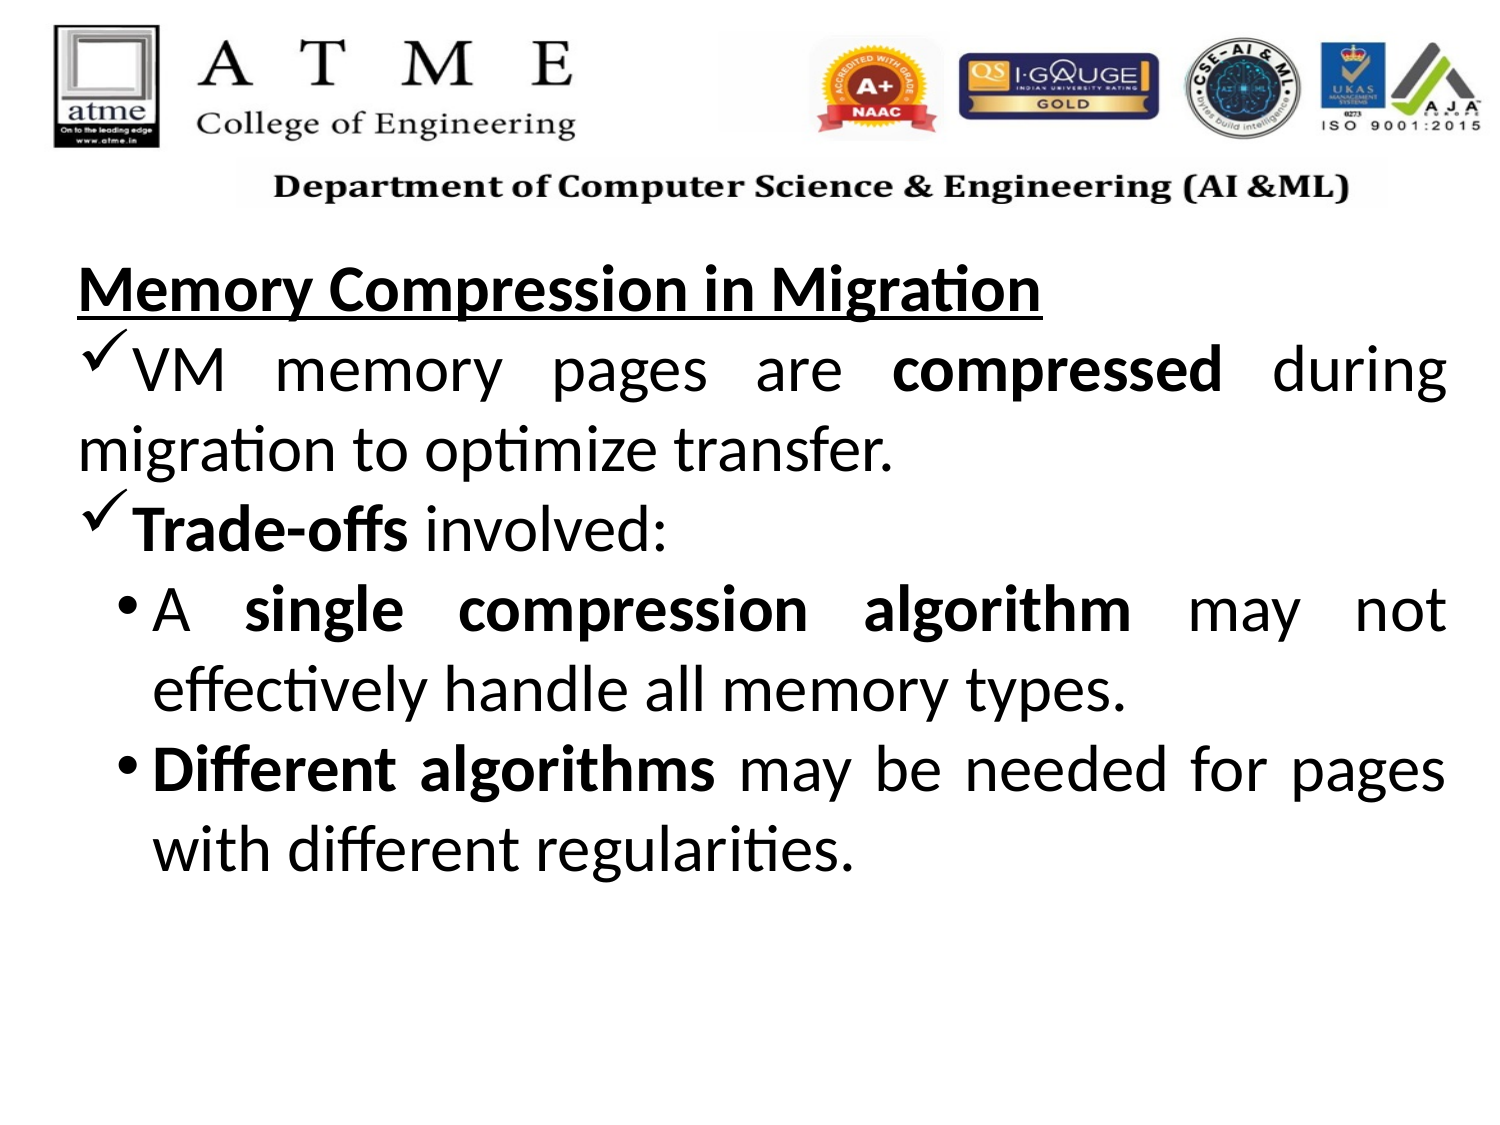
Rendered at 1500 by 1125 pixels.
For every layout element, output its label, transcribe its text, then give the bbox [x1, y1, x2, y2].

text_box Memory Compression in Migration VM memory pages are compressed during migration to optimize transfer. Trade-offs involved: A single compression algorithm may not effectively handle all memory types. Different algorithms may be needed for pages with different regularities. [62, 237, 1463, 892]
picture [24, 0, 1500, 226]
